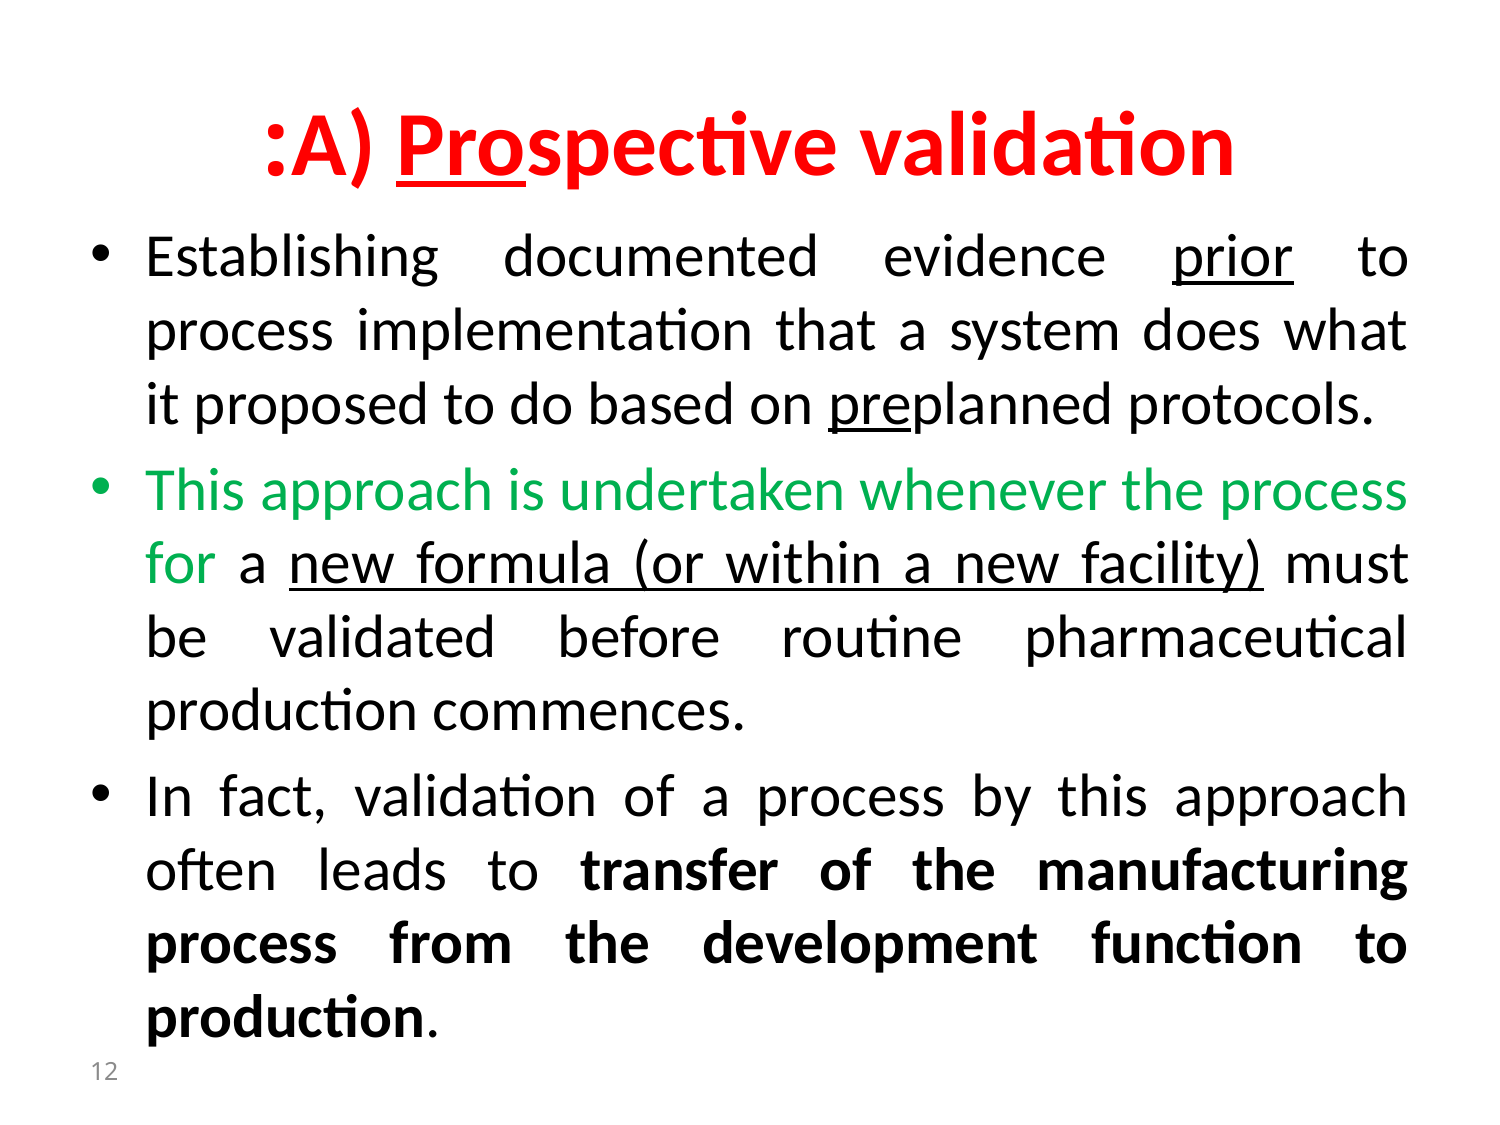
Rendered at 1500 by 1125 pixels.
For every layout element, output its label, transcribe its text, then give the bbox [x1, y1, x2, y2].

title A) Prospective validation: [75, 45, 1425, 208]
list Establishing documented evidence prior to process implementation that a system does what it proposed to do based on preplanned protocols. This approach is undertaken whenever the process for a new formula (or within a new facility) must be validated before routine pharmaceutical production commences. In fact, validation of a process by this approach often leads to transfer of the manufacturing process from the development function to production. [75, 208, 1425, 1071]
slide_number 12 [75, 1042, 425, 1103]
